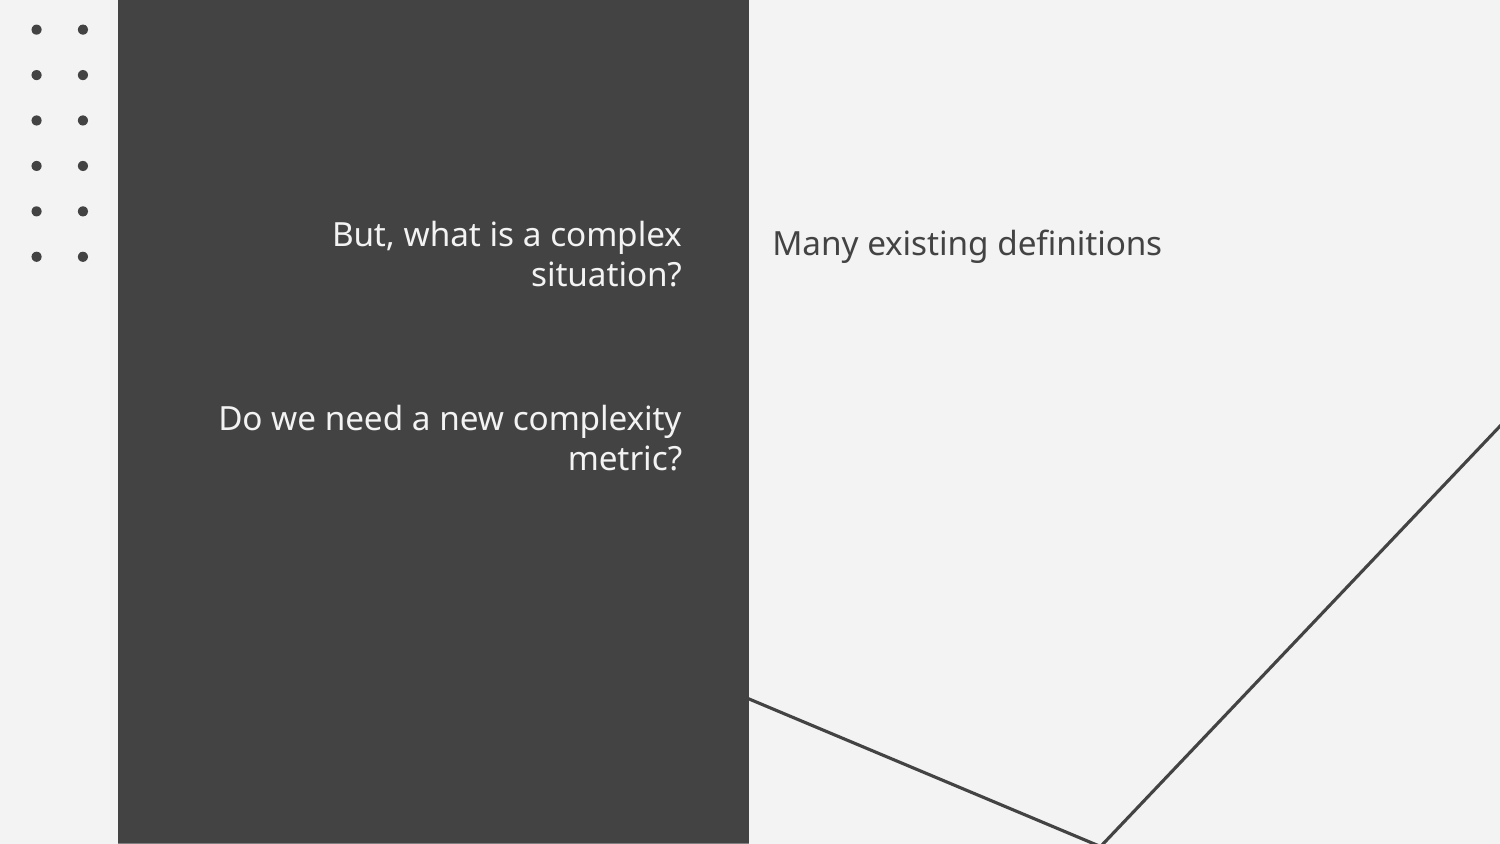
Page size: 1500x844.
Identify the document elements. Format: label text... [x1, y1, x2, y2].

title Many existing definitions [664, 207, 1271, 302]
subtitle Do we need a new complexity metric? [177, 358, 698, 486]
subtitle But, what is a complex situation? [177, 174, 698, 302]
